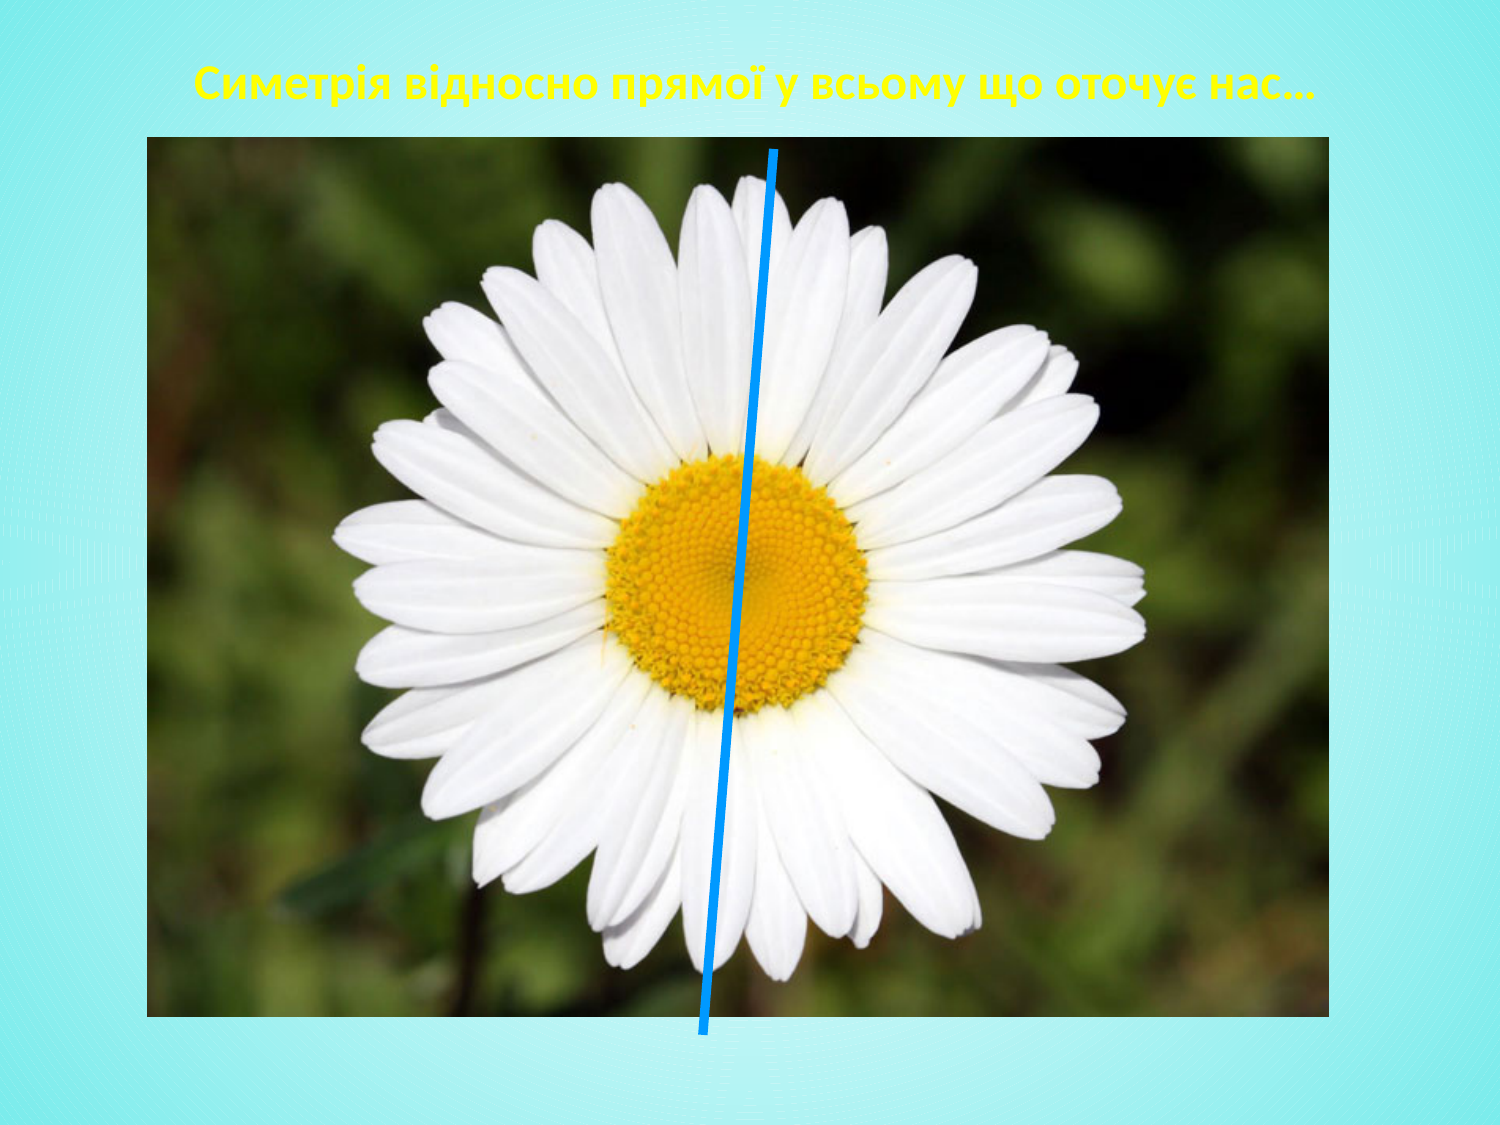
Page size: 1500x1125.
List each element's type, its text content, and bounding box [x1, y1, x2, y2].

picture [147, 136, 1330, 1018]
text_box Симетрія відносно прямої у всьому що оточує нас… [76, 42, 1436, 118]
